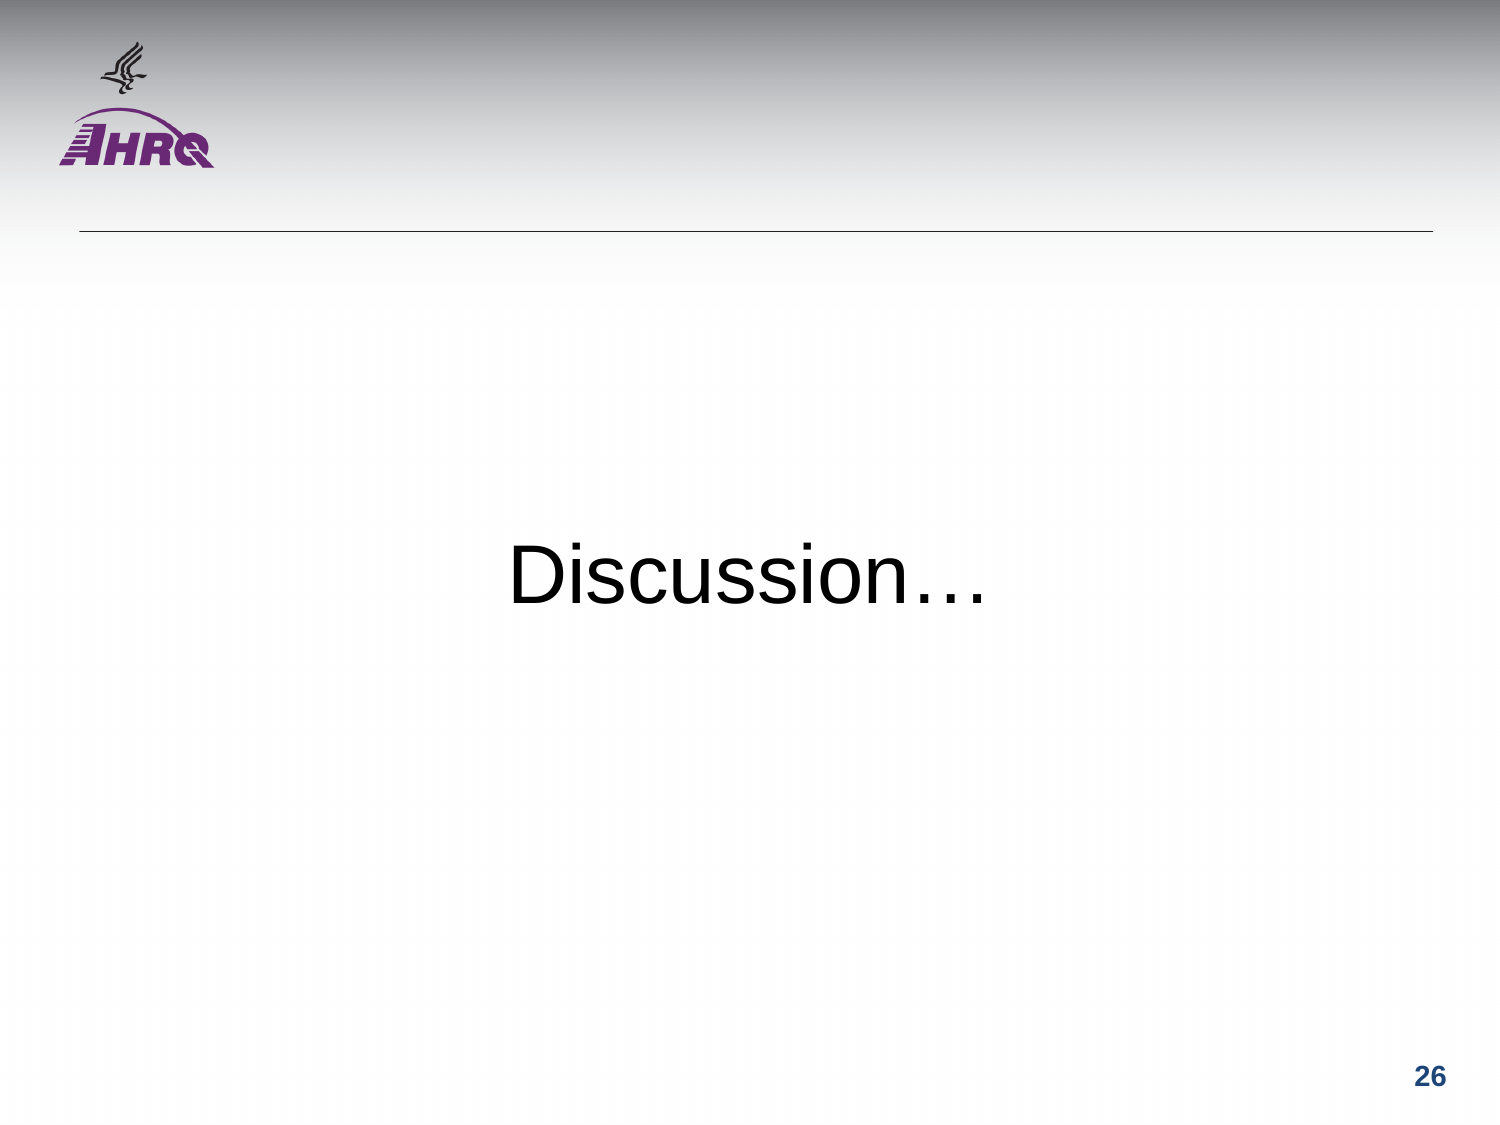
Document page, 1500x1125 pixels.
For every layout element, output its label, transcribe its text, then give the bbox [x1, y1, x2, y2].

text_box 26 [1321, 1032, 1447, 1093]
picture [0, 0, 1500, 1125]
list Discussion… [75, 262, 1425, 1005]
